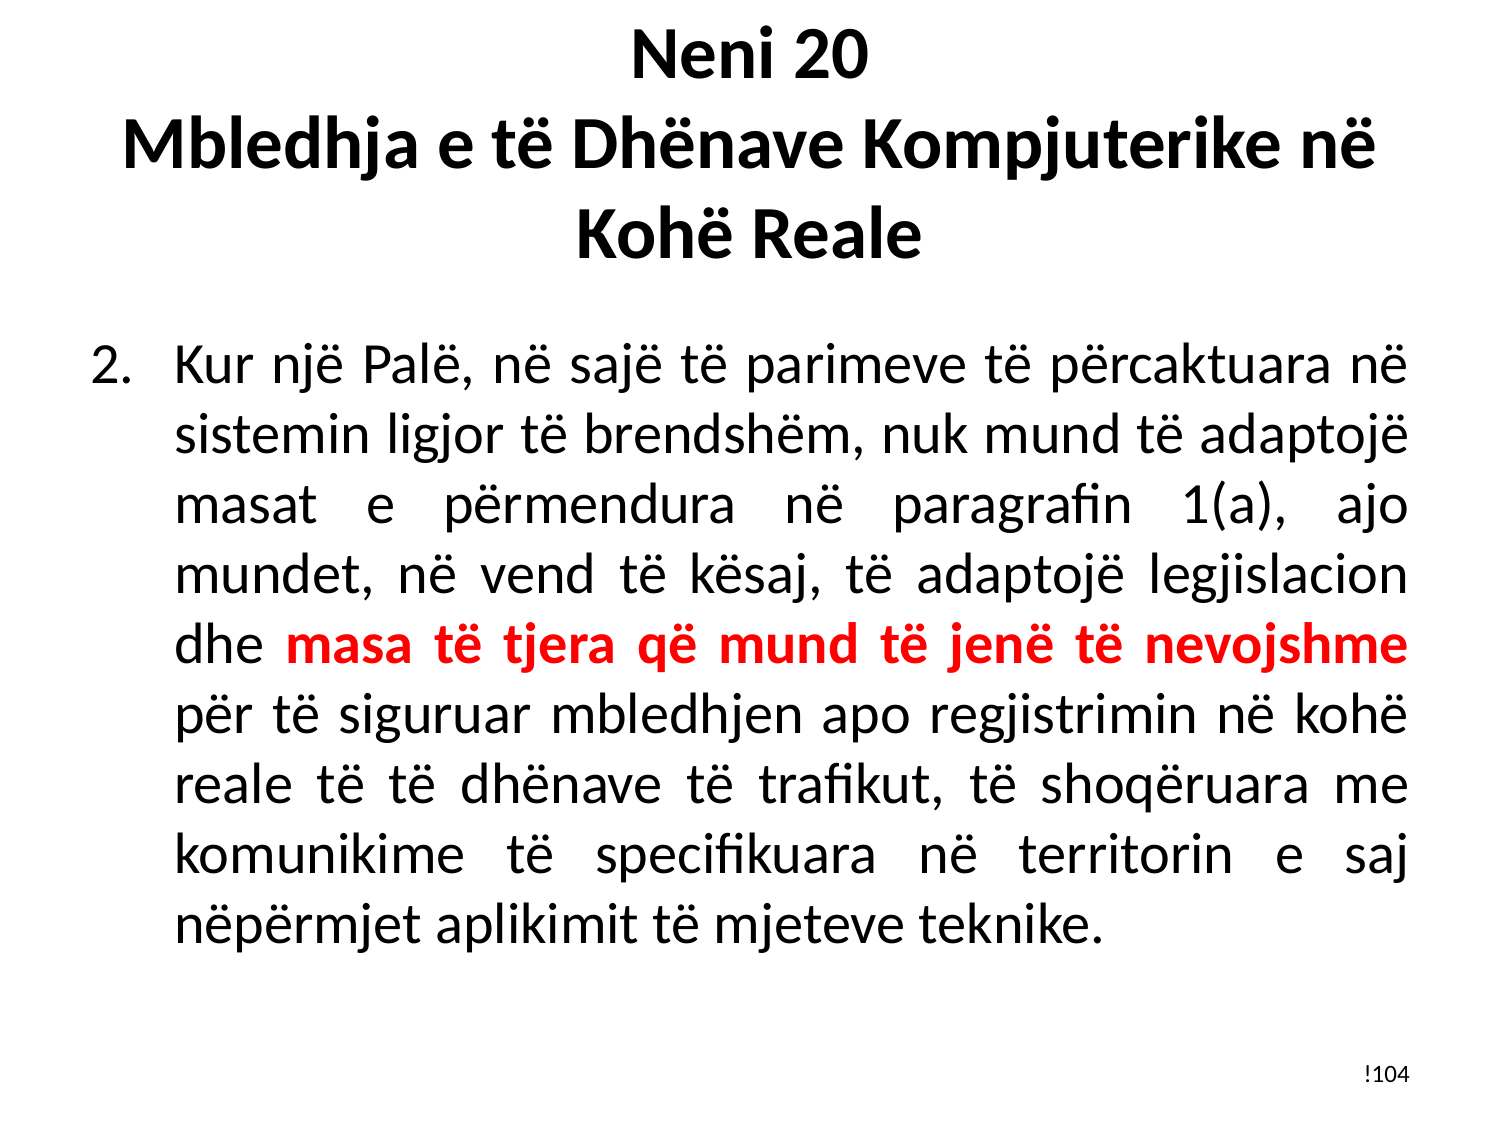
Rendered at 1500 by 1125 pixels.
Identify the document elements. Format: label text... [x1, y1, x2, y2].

slide_number !104 [1074, 1042, 1425, 1103]
title Neni 20 Mbledhja e të Dhënave Kompjuterike në Kohë Reale [74, 44, 1426, 233]
list Kur një Palë, në sajë të parimeve të përcaktuara në sistemin ligjor të brendshëm, nuk mund të adaptojë masat e përmendura në paragrafin 1(a), ajo mundet, në vend të kësaj, të adaptojë legjislacion dhe masa të tjera që mund të jenë të nevojshme për të siguruar mbledhjen apo regjistrimin në kohë reale të të dhënave të trafikut, të shoqëruara me komunikime të specifikuara në territorin e saj nëpërmjet aplikimit të mjeteve teknike. [74, 317, 1426, 1061]
